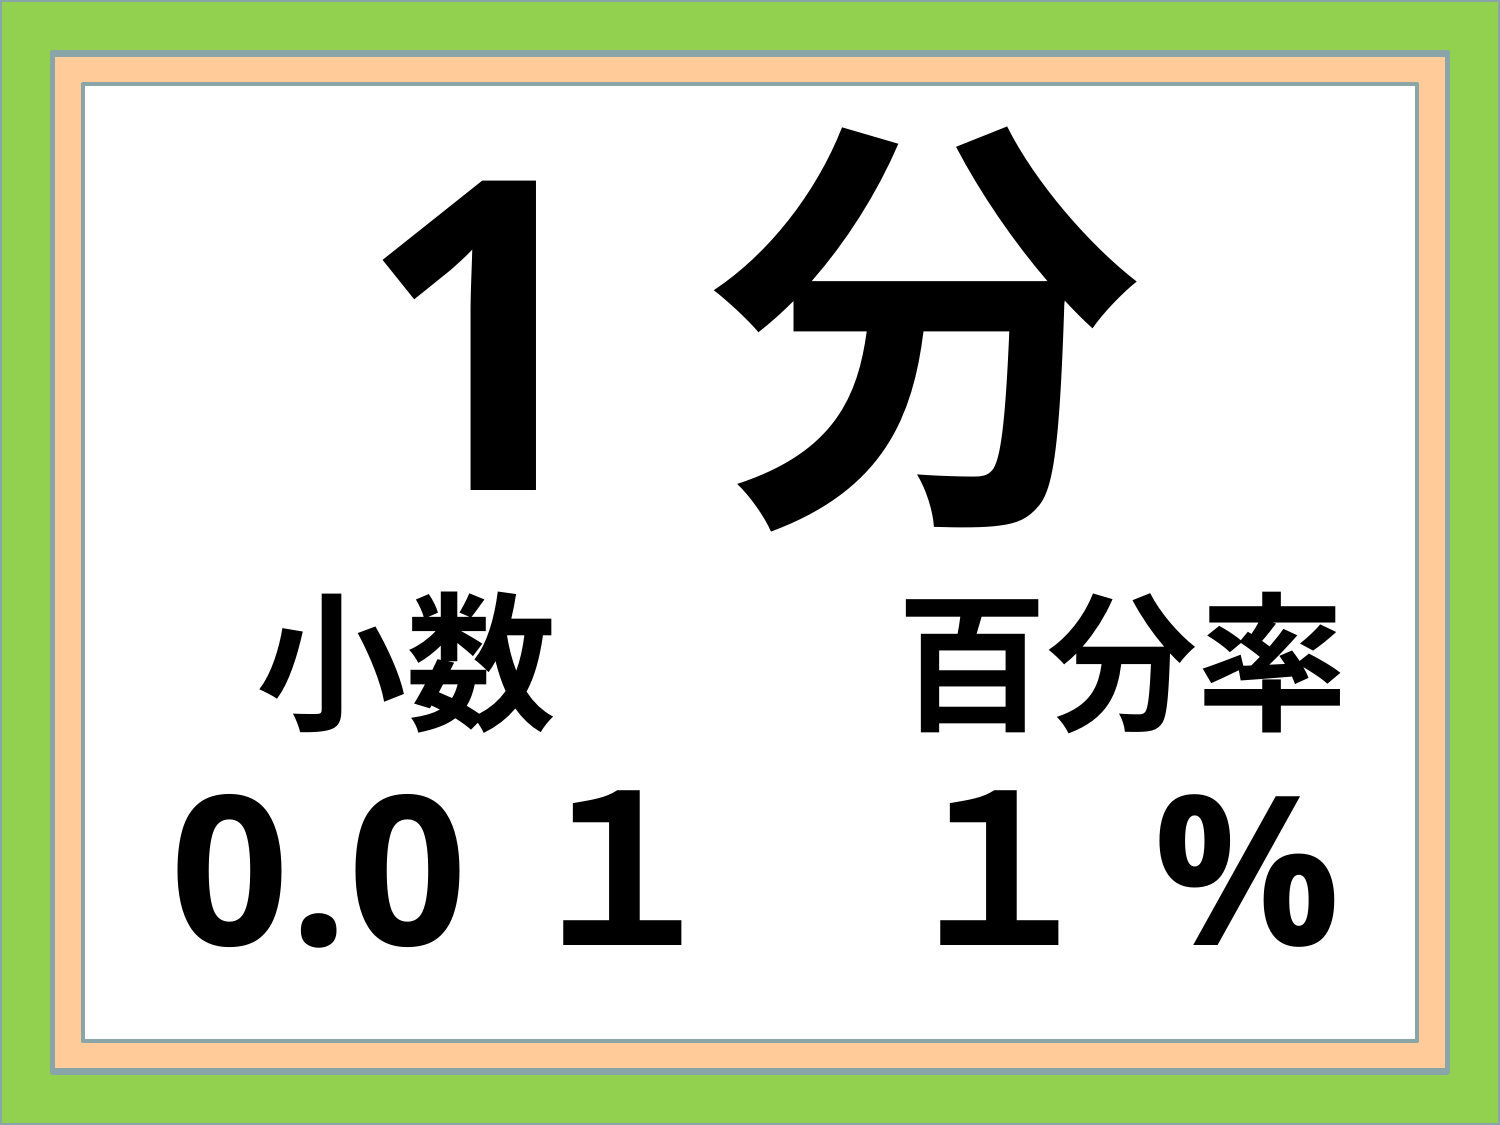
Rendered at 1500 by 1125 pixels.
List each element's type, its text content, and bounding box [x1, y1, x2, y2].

text_box 小数 [146, 573, 667, 757]
text_box １% [816, 716, 1420, 994]
text_box 1分 [177, 89, 1323, 546]
text_box 百分率 [882, 573, 1485, 757]
text_box 0.0１ [146, 716, 750, 994]
